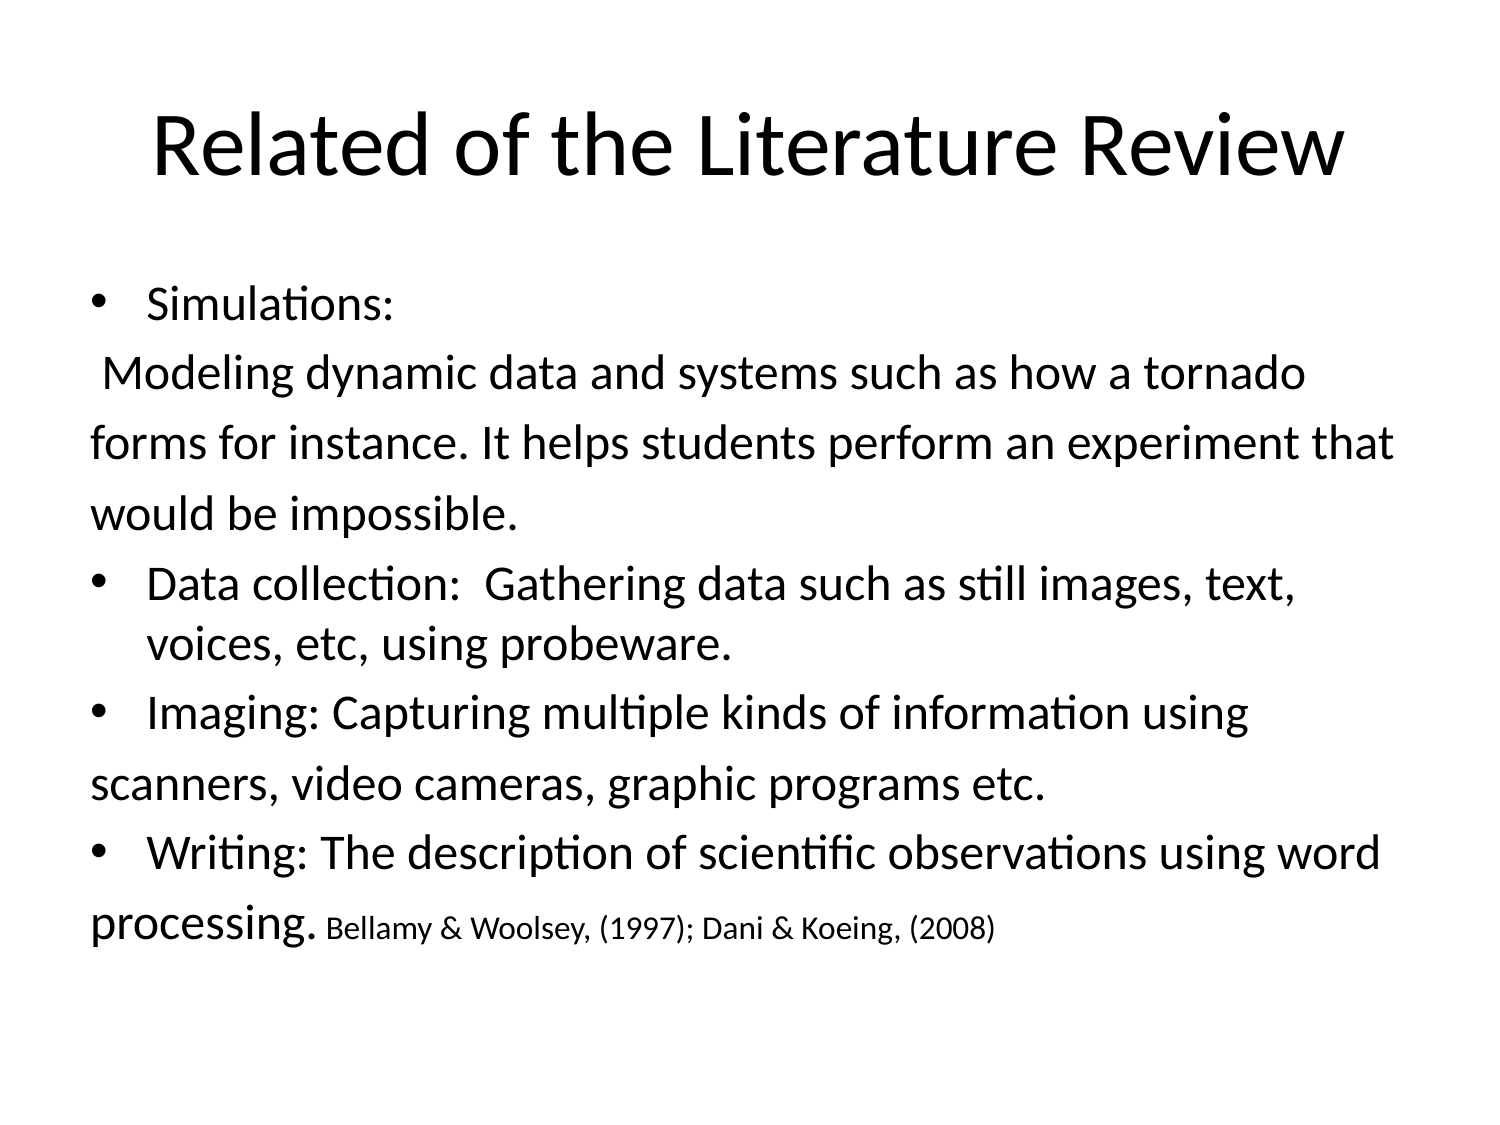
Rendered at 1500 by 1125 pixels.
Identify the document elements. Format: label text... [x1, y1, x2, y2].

list Simulations: Modeling dynamic data and systems such as how a tornado forms for instance. It helps students perform an experiment that would be impossible. Data collection: Gathering data such as still images, text, voices, etc, using probeware. Imaging: Capturing multiple kinds of information using scanners, video cameras, graphic programs etc. Writing: The description of scientific observations using word processing. Bellamy & Woolsey, (1997); Dani & Koeing, (2008) [75, 262, 1425, 1005]
title Related of the Literature Review [75, 45, 1425, 233]
